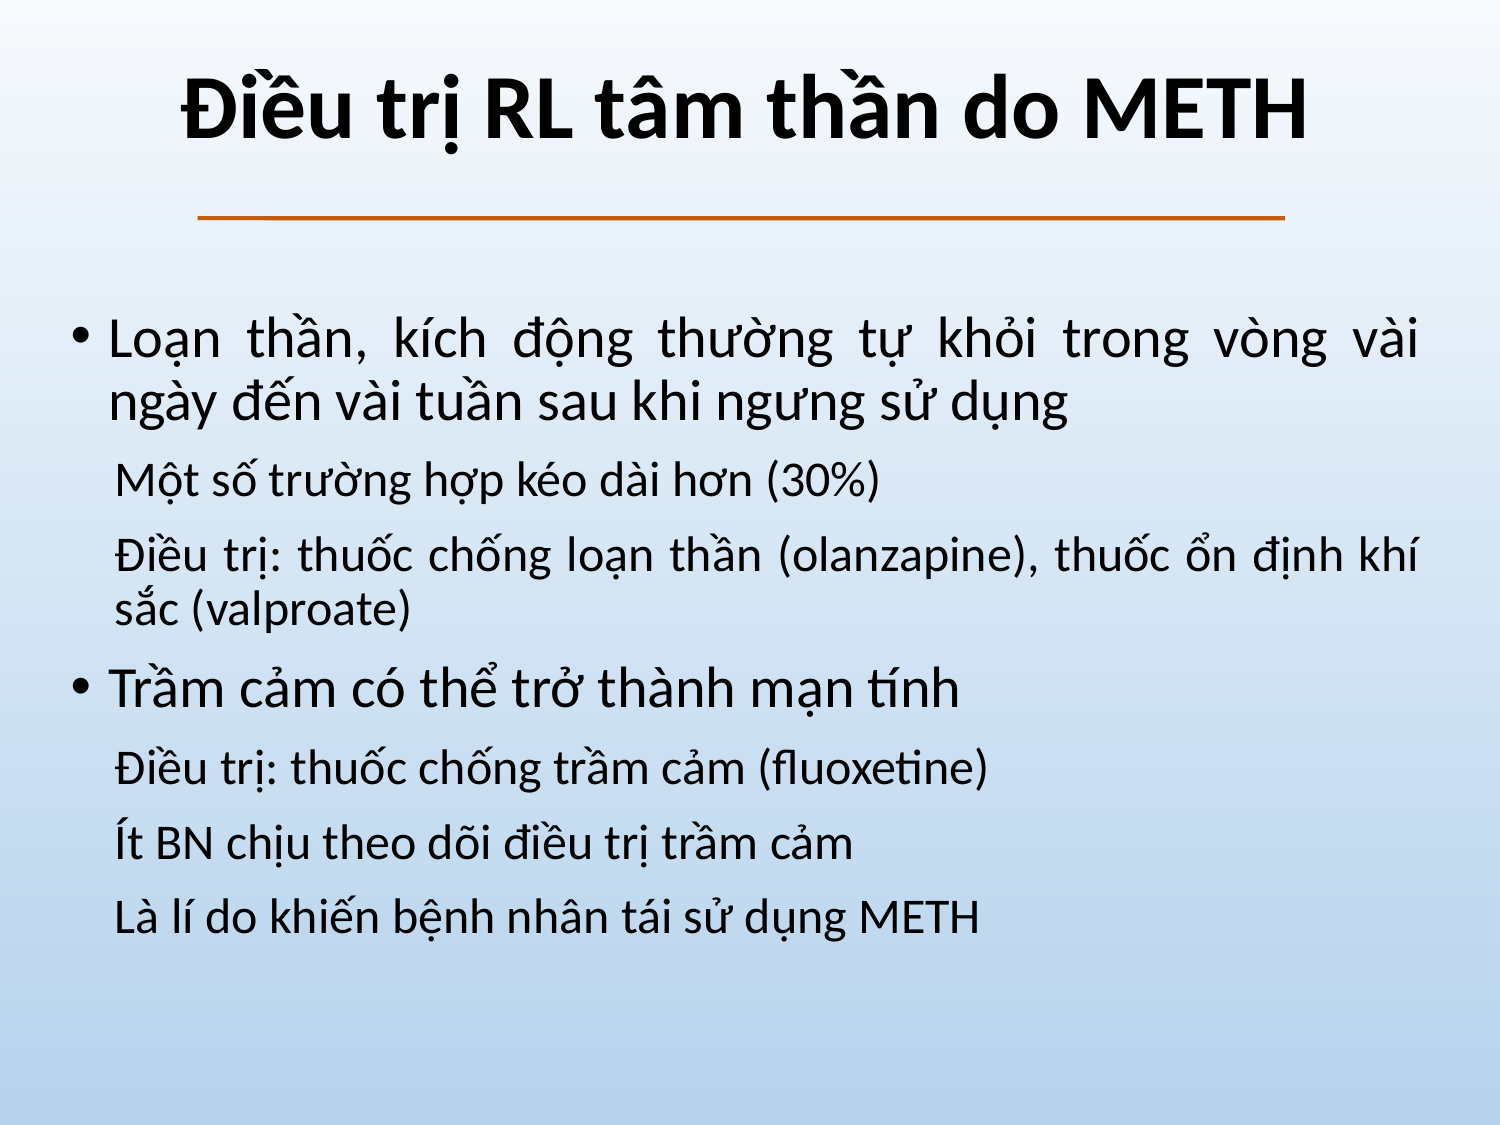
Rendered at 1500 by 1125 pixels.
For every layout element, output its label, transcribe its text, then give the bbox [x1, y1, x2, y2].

title Điều trị RL tâm thần do METH [55, 0, 1436, 219]
list Loạn thần, kích động thường tự khỏi trong vòng vài ngày đến vài tuần sau khi ngưng sử dụng Một số trường hợp kéo dài hơn (30%) Điều trị: thuốc chống loạn thần (olanzapine), thuốc ổn định khí sắc (valproate) Trầm cảm có thể trở thành mạn tính Điều trị: thuốc chống trầm cảm (fluoxetine) Ít BN chịu theo dõi điều trị trầm cảm Là lí do khiến bệnh nhân tái sử dụng METH [55, 299, 1436, 1014]
